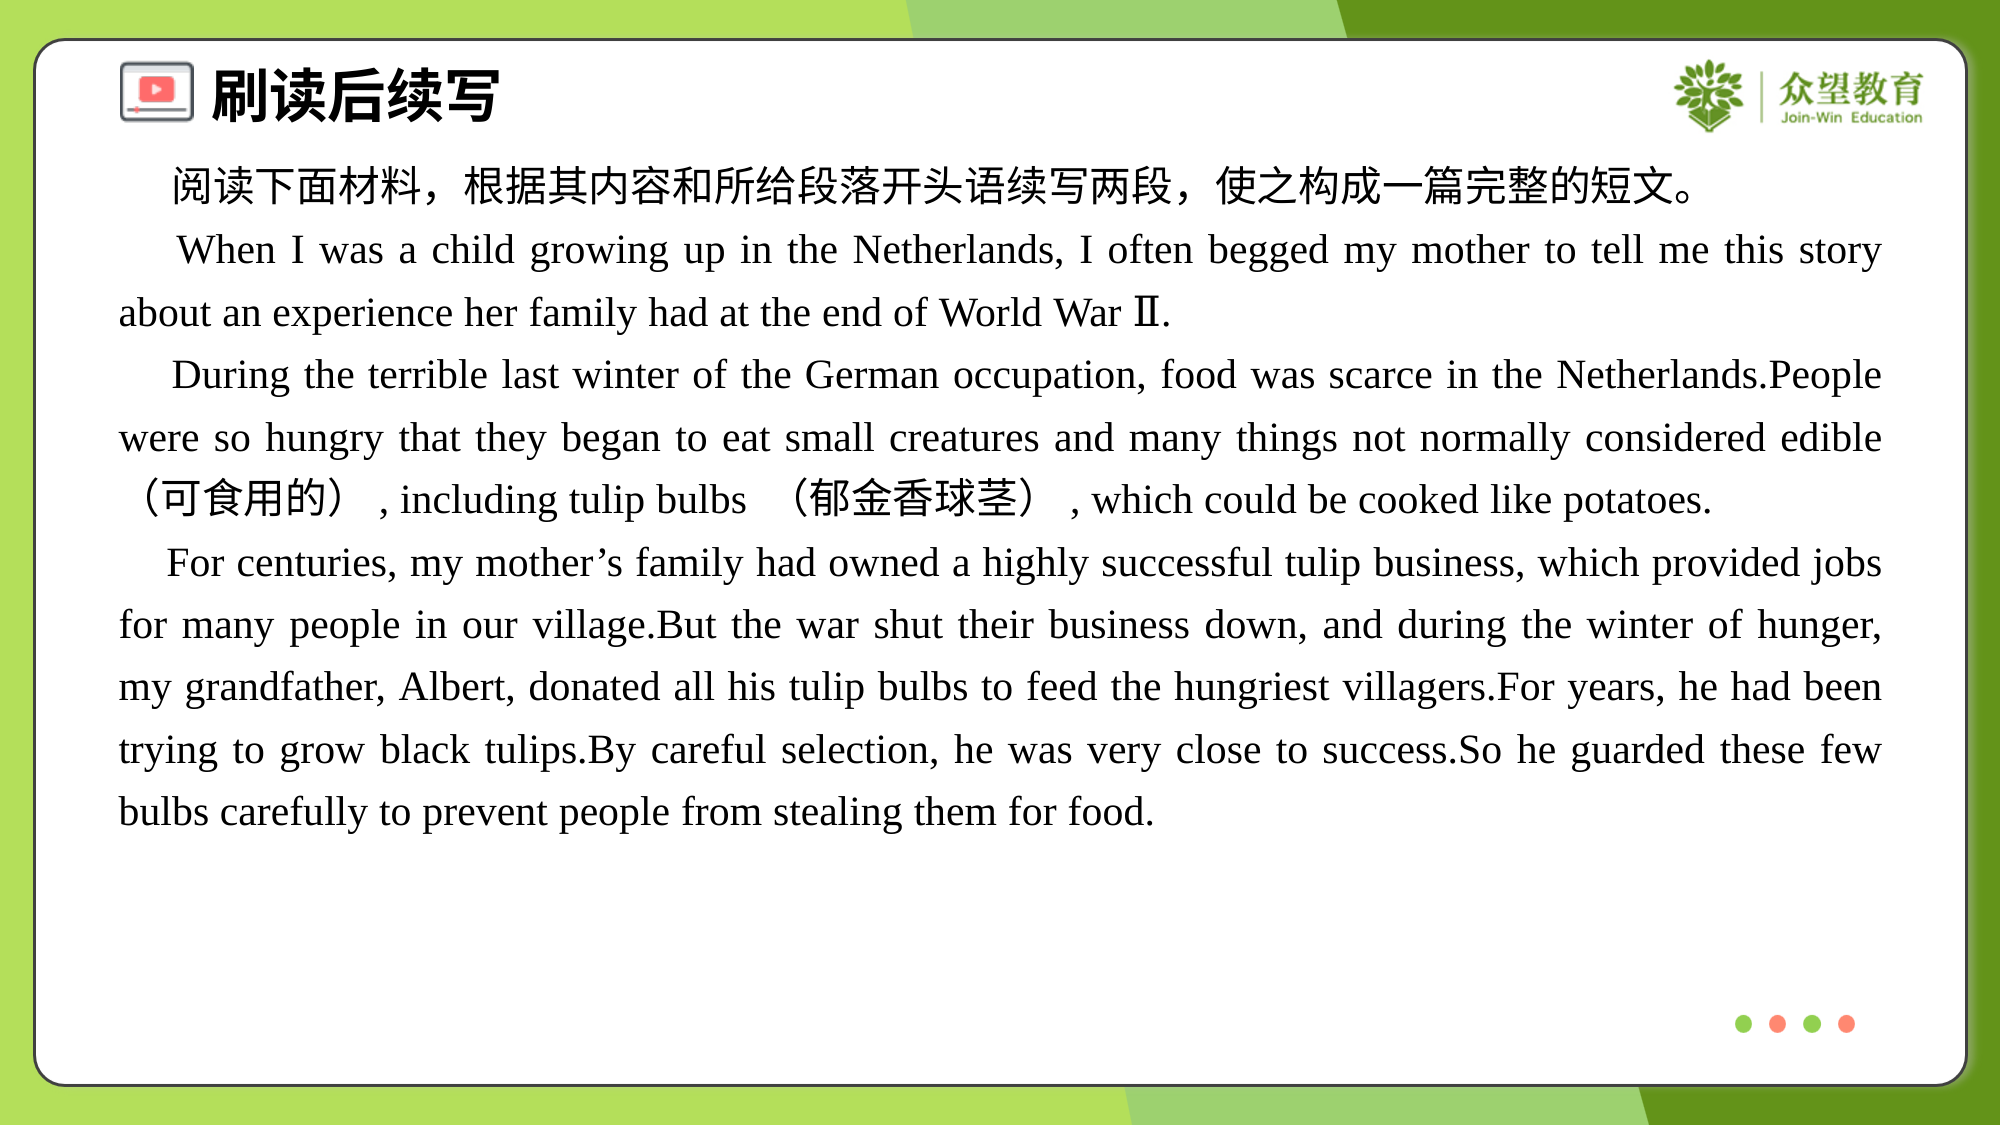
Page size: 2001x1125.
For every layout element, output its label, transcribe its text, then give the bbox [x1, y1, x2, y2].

picture [0, 0, 2000, 1125]
text_box 阅读下面材料，根据其内容和所给段落开头语续写两段，使之构成一篇完整的短文。 When I was a child growing up in the Netherlands, I often begged my mother to tell me this story about an experience her family had at the end of World War Ⅱ. During the terrible last winter of the German occupation, food was scarce in the Netherlands.People were so hungry that they began to eat small creatures and many things not normally considered edible （可食用的）, including tulip bulbs （郁金香球茎）, which could be cooked like potatoes. For centuries, my mother’s family had owned a highly successful tulip business, which provided jobs for many people in our village.But the war shut their business down, and during the winter of hunger, my grandfather, Albert, donated all his tulip bulbs to feed the hungriest villagers.For years, he had been trying to grow black tulips.By careful selection, he was very close to success.So he guarded these few bulbs carefully to prevent people from stealing them for food. [118, 146, 1883, 960]
